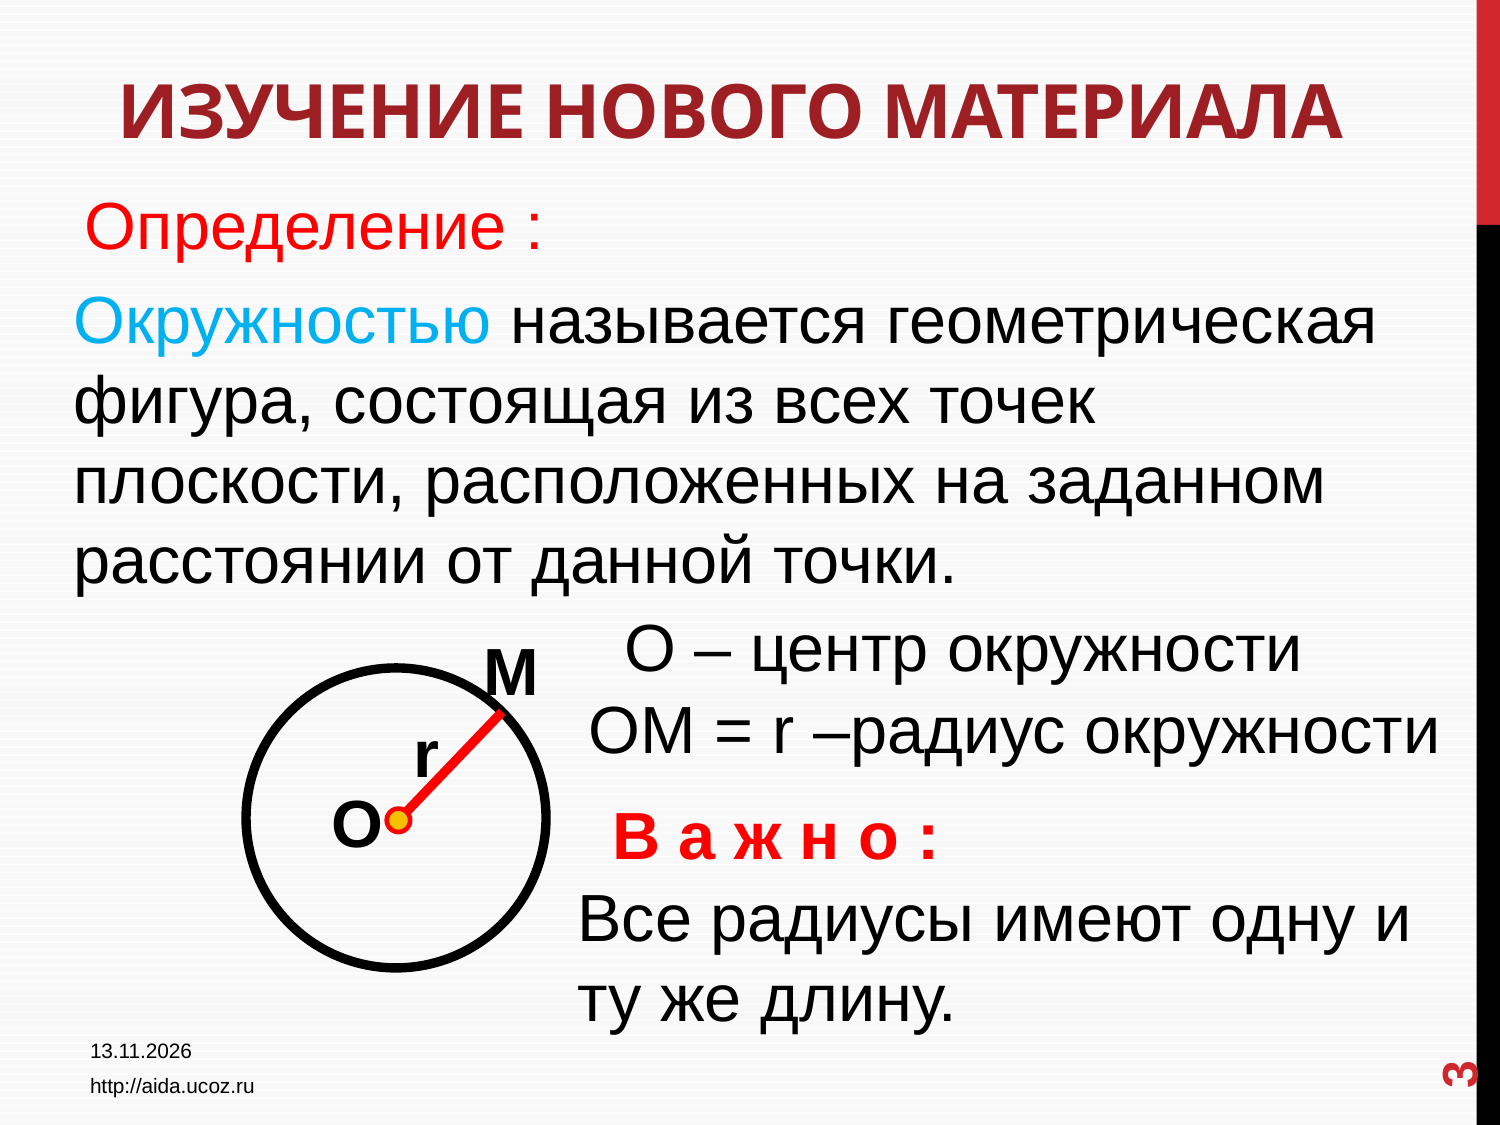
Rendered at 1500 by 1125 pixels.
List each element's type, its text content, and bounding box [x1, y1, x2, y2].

text_box r [398, 703, 457, 709]
slide_number 3 [1427, 887, 1488, 1104]
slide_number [75, 1012, 638, 1063]
text_box Определение : [70, 175, 563, 269]
text_box О – центр окружности [609, 597, 1360, 679]
text_box [243, 665, 549, 971]
text_box М [469, 621, 555, 716]
text_box Все радиусы имеют одну и ту же длину. [562, 867, 1465, 1042]
text_box Окружностью называется геометрическая фигура, состоящая из всех точек плоскости, расположенных на заданном расстоянии от данной точки. [58, 269, 1430, 605]
text_box В а ж н о : [597, 785, 1090, 867]
title Изучение нового материала [101, 0, 1500, 161]
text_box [395, 713, 505, 819]
text_box ОМ = r –радиус окружности [574, 679, 1477, 775]
footer http://aida.ucoz.ru [75, 1065, 638, 1112]
text_box О [316, 773, 411, 869]
